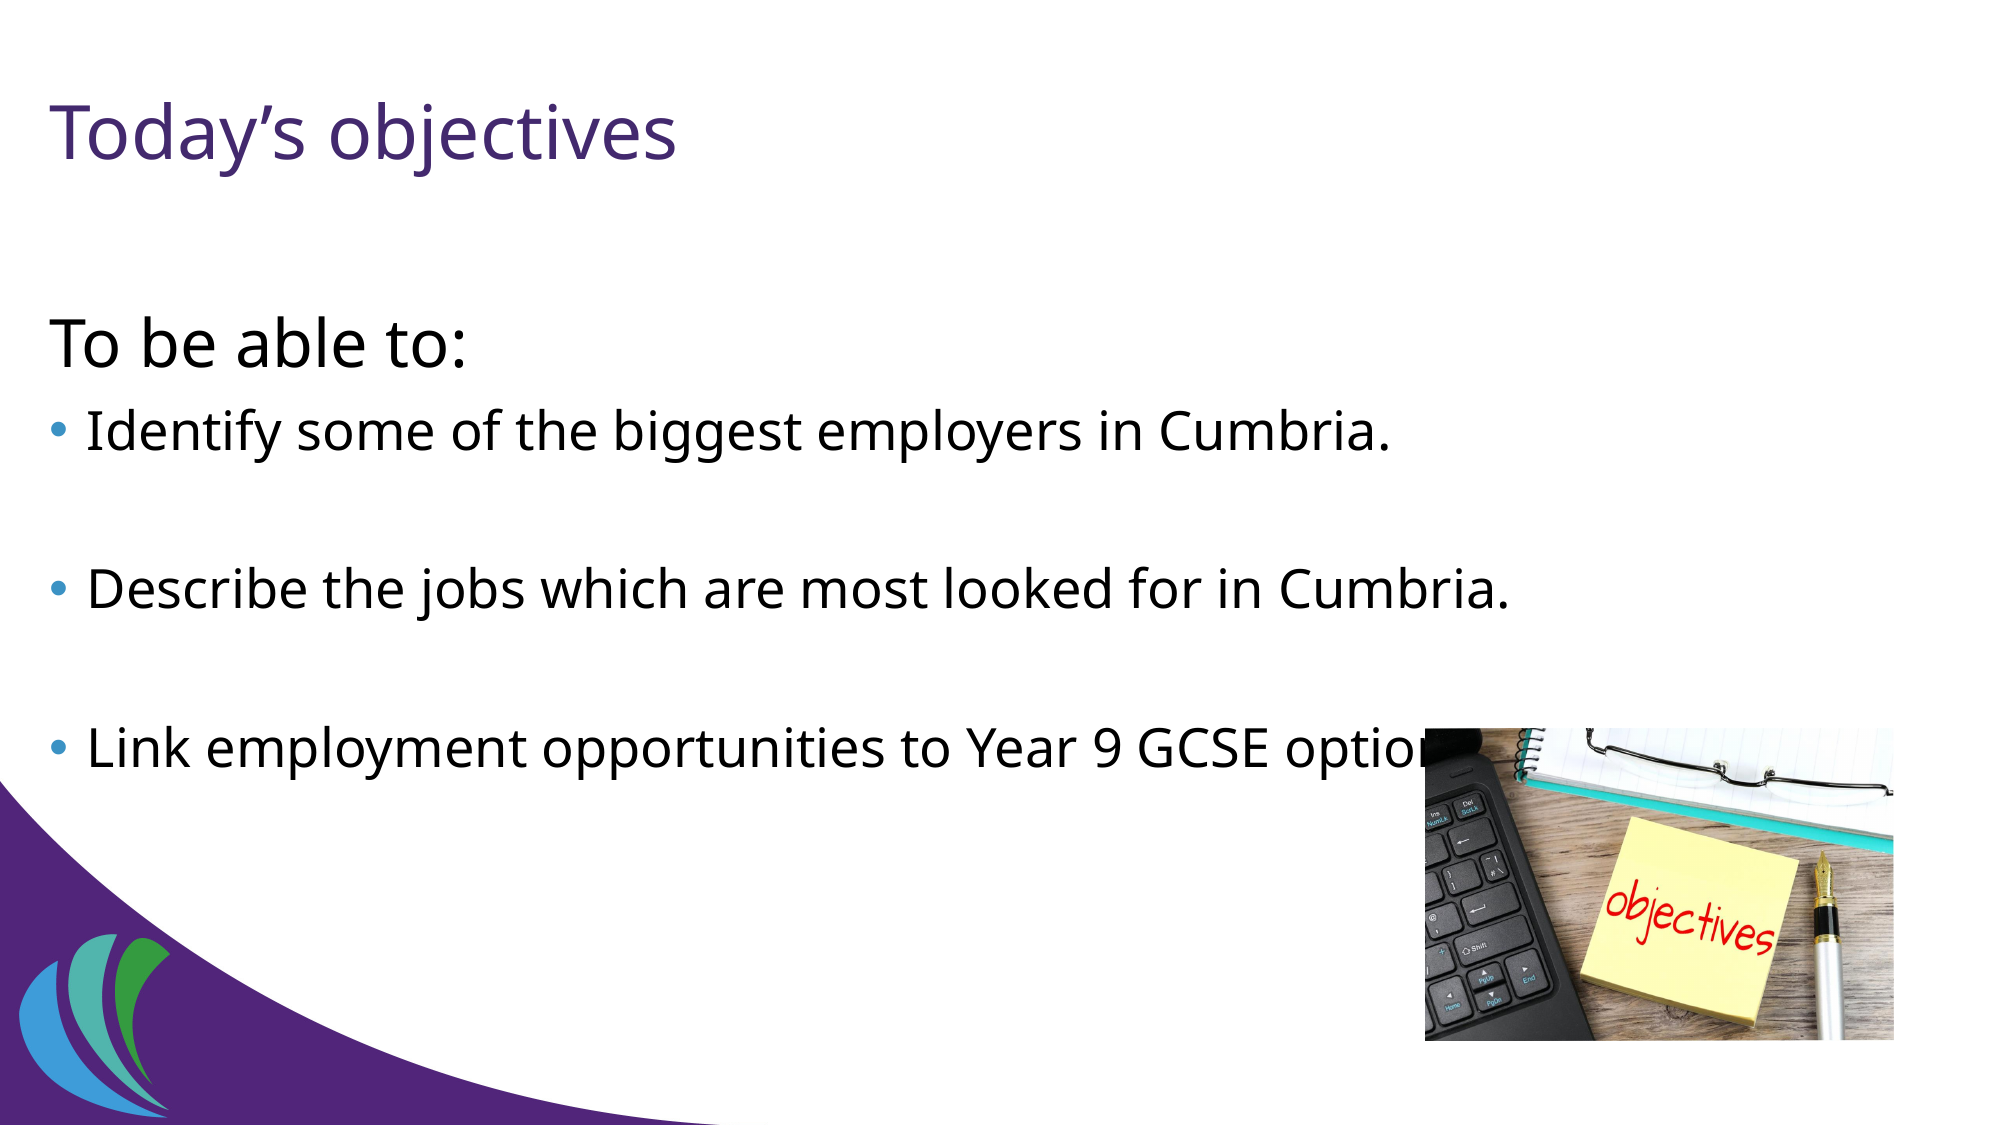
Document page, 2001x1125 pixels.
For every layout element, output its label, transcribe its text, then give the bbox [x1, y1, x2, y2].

list To be able to: Identify some of the biggest employers in Cumbria. Describe the jobs which are most looked for in Cumbria. Link employment opportunities to Year 9 GCSE options. [34, 302, 1830, 963]
title Today’s objectives [34, 15, 1685, 254]
picture [0, 1, 2000, 1125]
